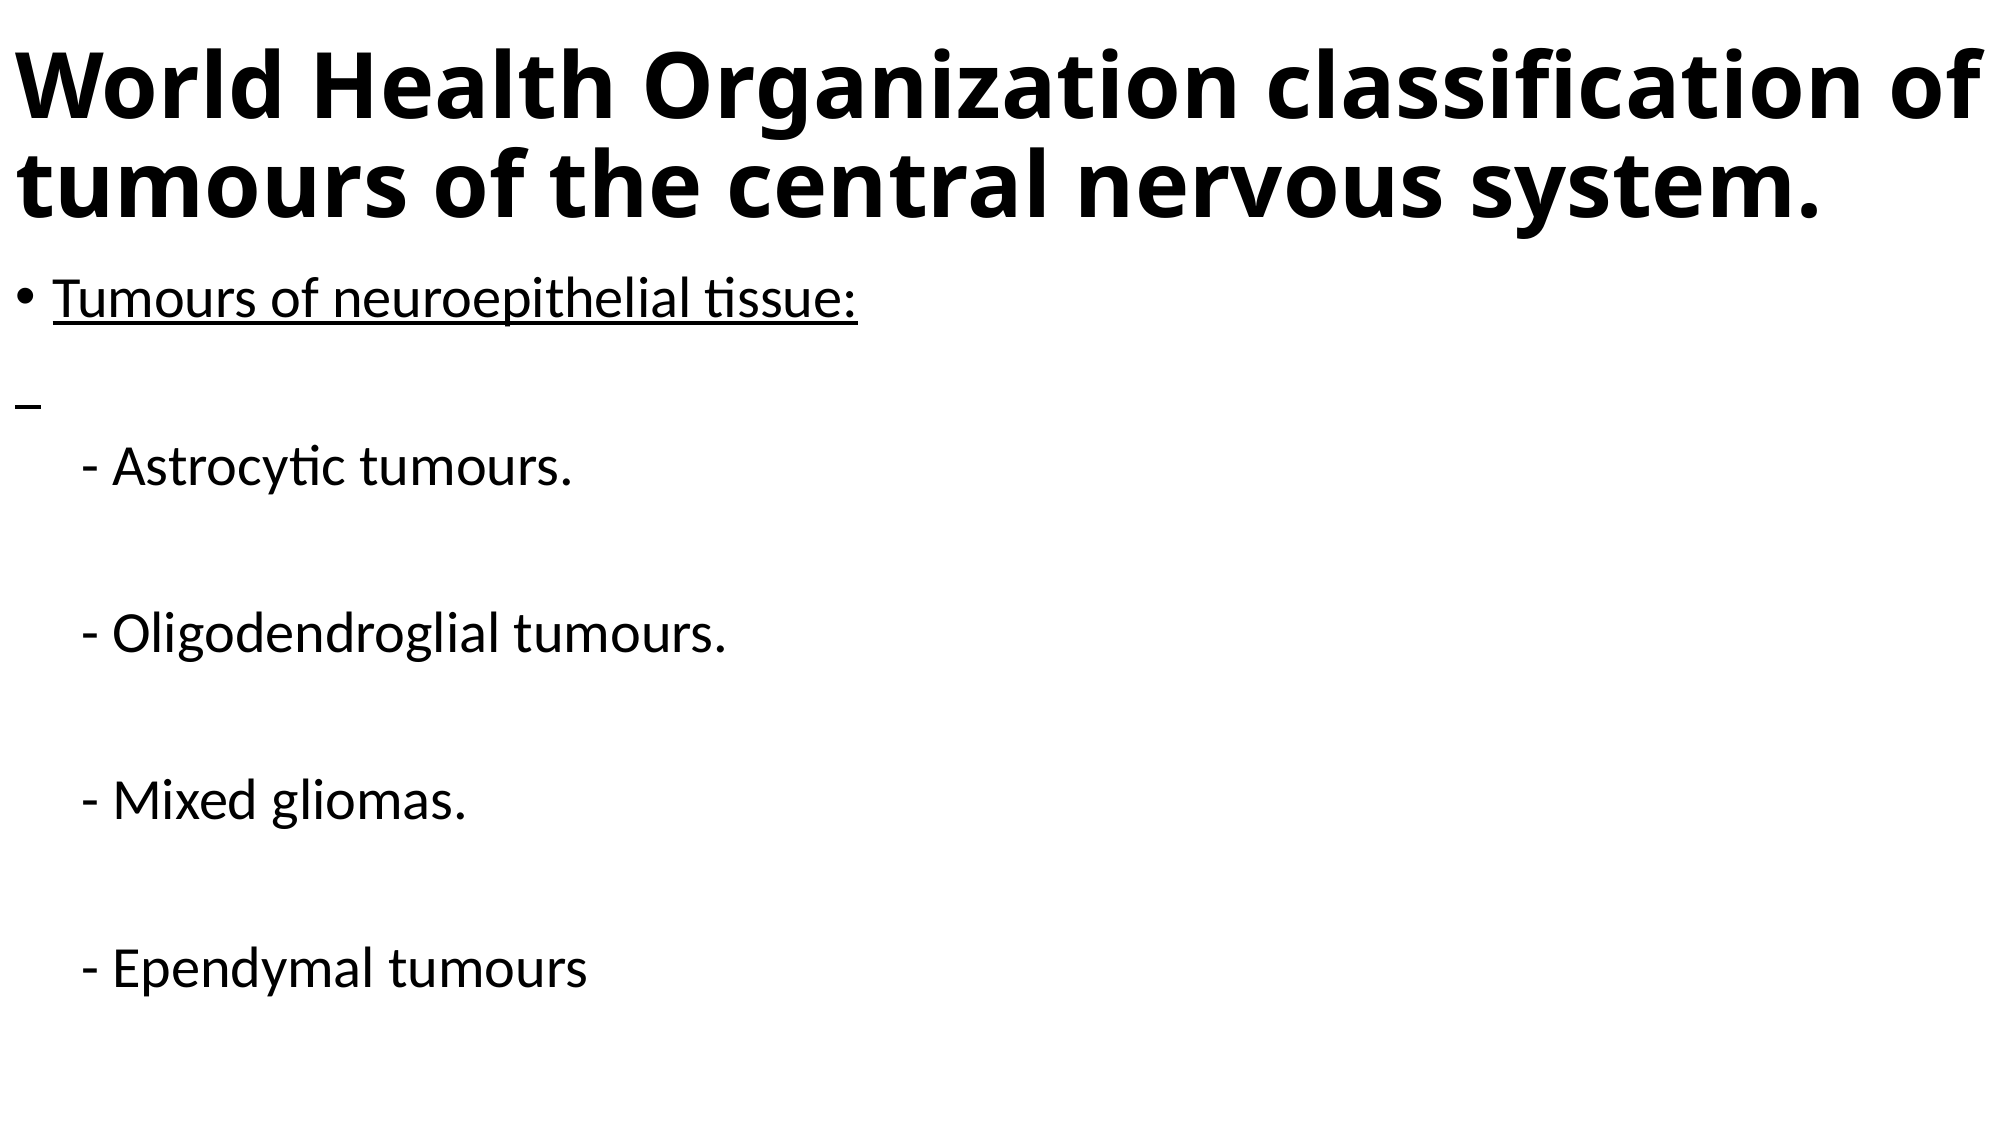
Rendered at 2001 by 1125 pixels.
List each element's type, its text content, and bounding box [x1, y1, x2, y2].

title World Health Organization classification of tumours of the central nervous system. [0, 0, 2000, 259]
list Tumours of neuroepithelial tissue: - Astrocytic tumours. - Oligodendroglial tumours. - Mixed gliomas. - Ependymal tumours [0, 259, 2000, 1125]
